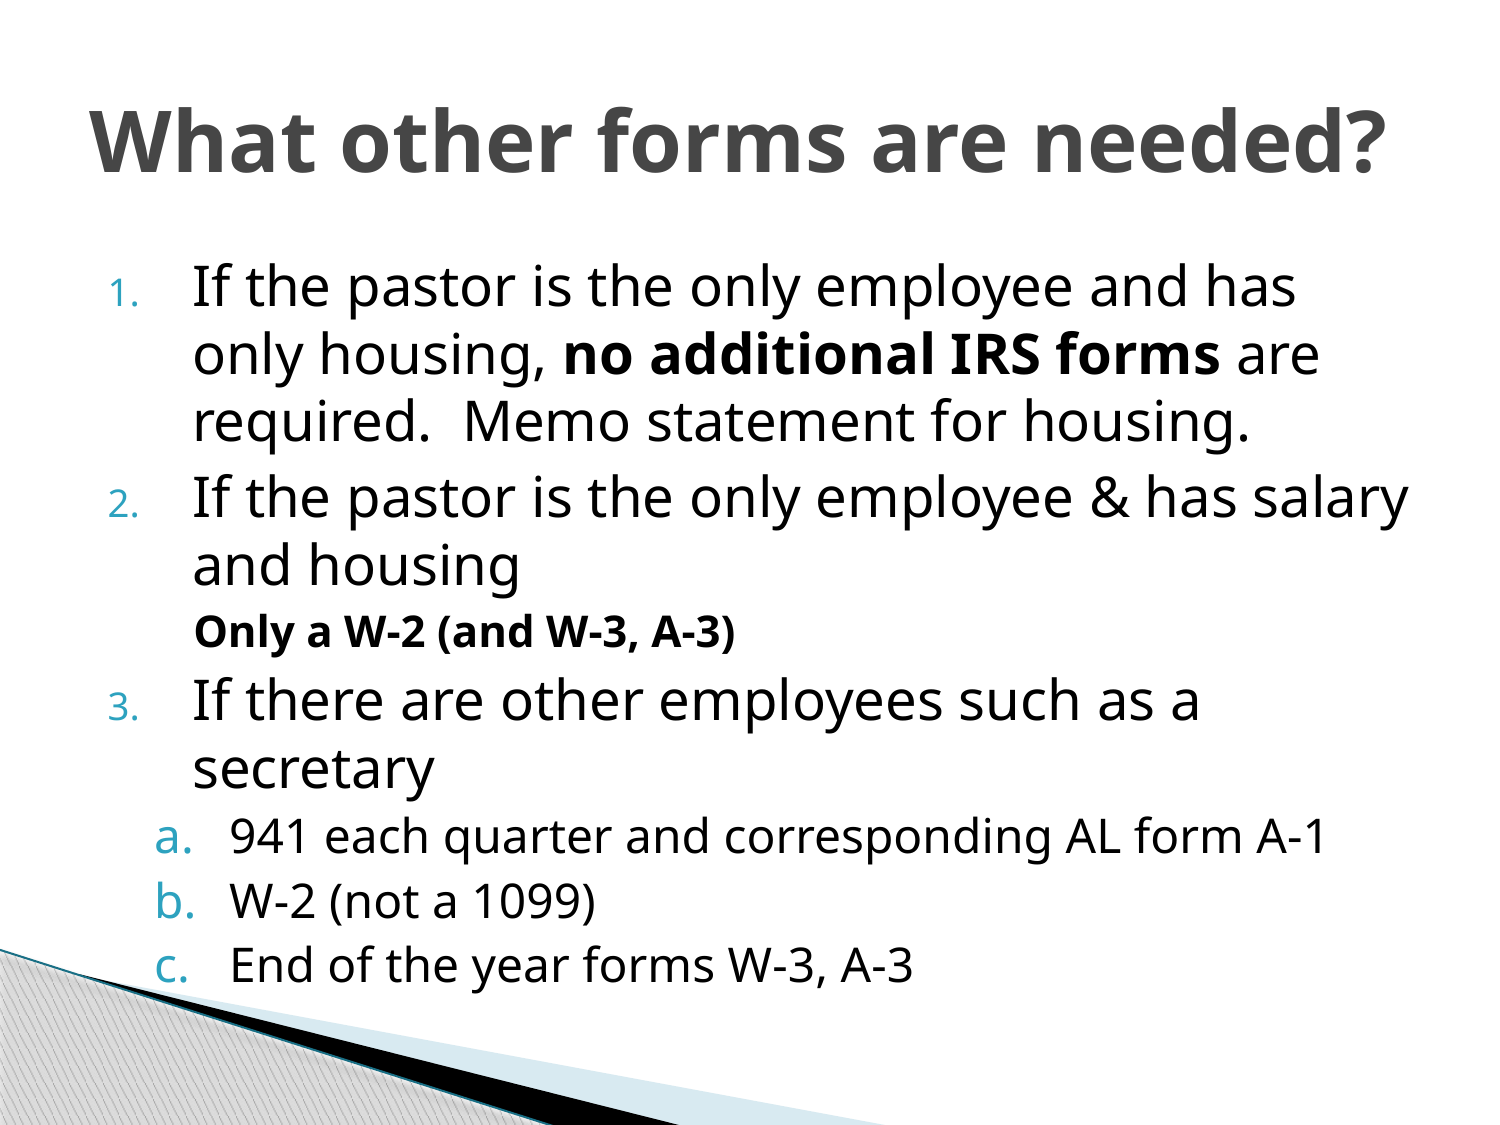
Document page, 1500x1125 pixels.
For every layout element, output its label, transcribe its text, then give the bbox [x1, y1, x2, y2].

list If the pastor is the only employee and has only housing, no additional IRS forms are required. Memo statement for housing. If the pastor is the only employee & has salary and housing Only a W-2 (and W-3, A-3) If there are other employees such as a secretary 941 each quarter and corresponding AL form A-1 W-2 (not a 1099) End of the year forms W-3, A-3 [75, 243, 1425, 1025]
title What other forms are needed? [75, 45, 1425, 233]
